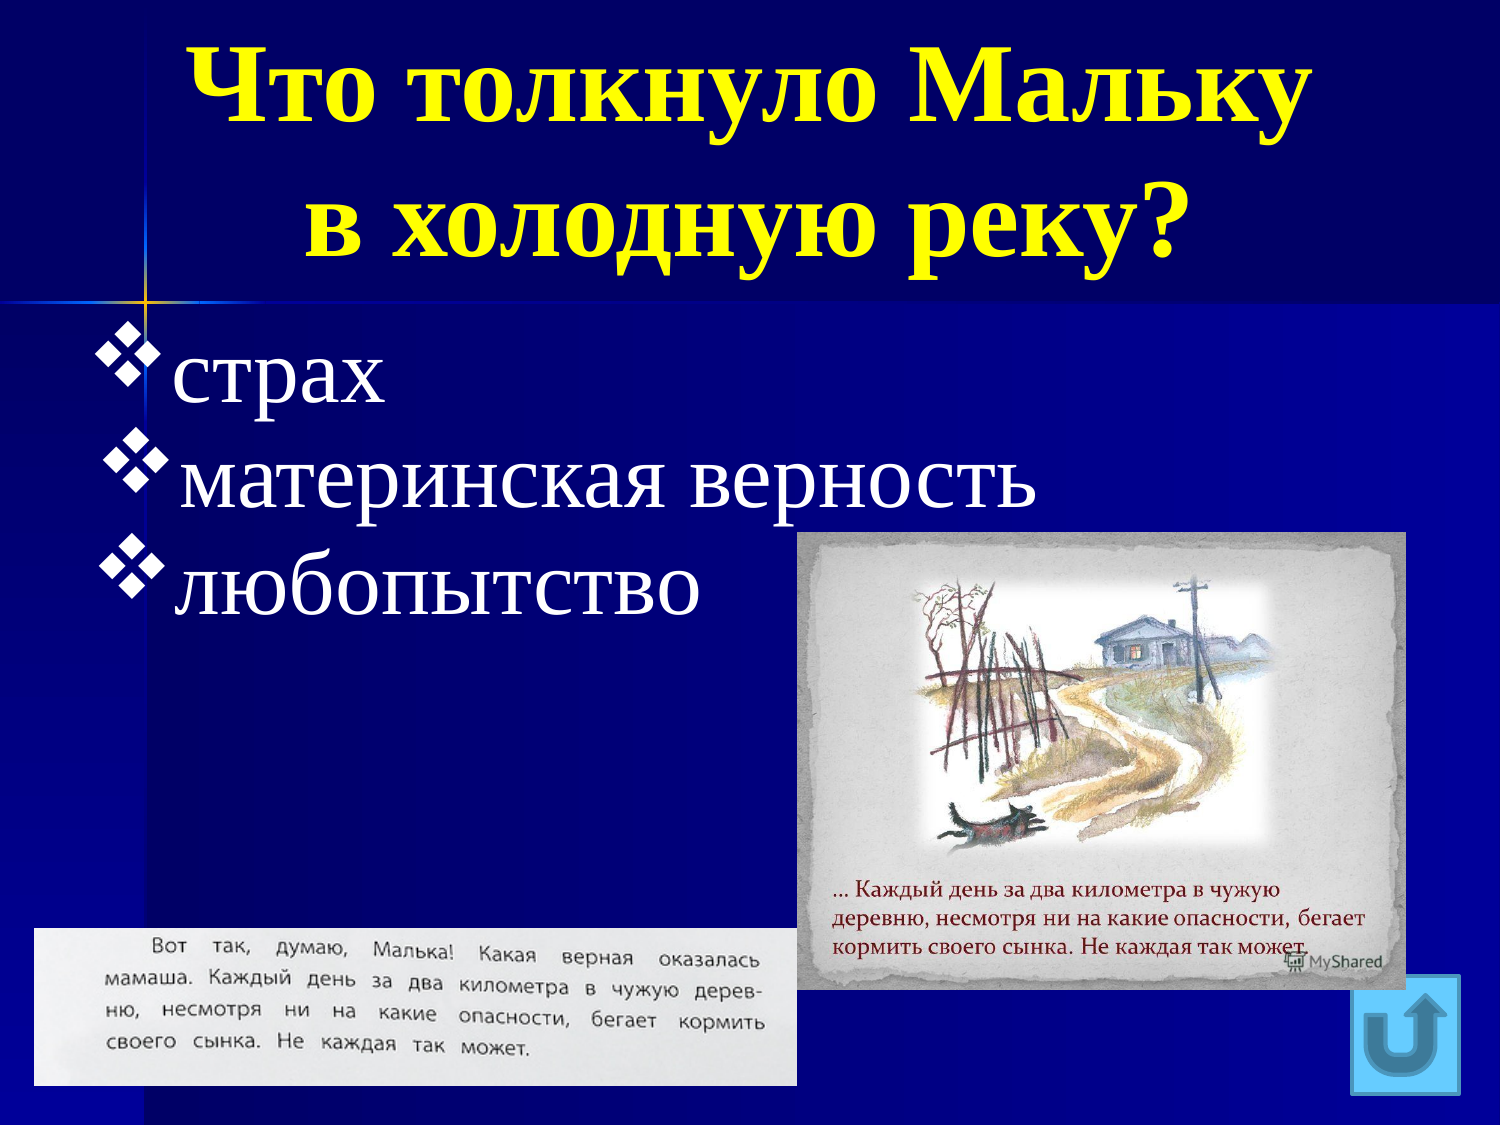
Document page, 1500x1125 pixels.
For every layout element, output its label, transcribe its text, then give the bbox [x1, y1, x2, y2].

picture [33, 532, 1406, 1086]
text_box Что толкнуло Мальку в холодную реку? [135, 1, 1365, 287]
text_box любопытство [76, 515, 729, 640]
text_box материнская верность [80, 408, 1064, 534]
text_box [1350, 974, 1461, 1096]
text_box страх [72, 303, 412, 429]
